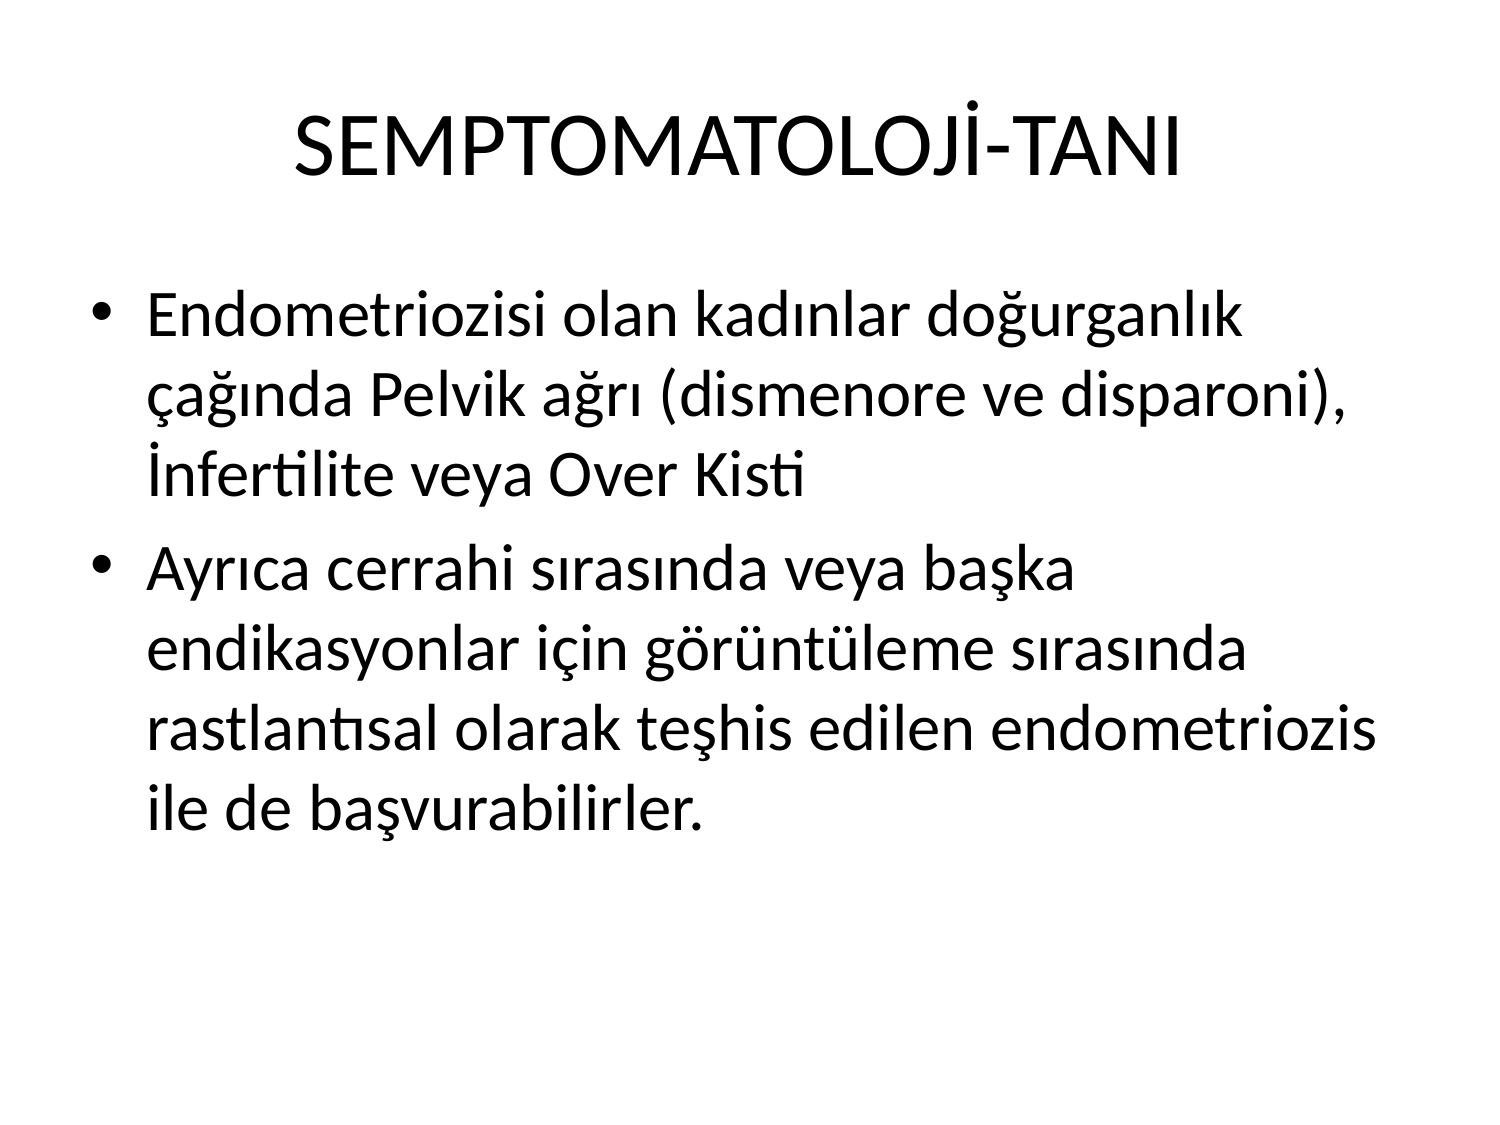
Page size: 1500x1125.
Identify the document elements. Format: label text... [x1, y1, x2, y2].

list Endometriozisi olan kadınlar doğurganlık çağında Pelvik ağrı (dismenore ve disparoni), İnfertilite veya Over Kisti Ayrıca cerrahi sırasında veya başka endikasyonlar için görüntüleme sırasında rastlantısal olarak teşhis edilen endometriozis ile de başvurabilirler. [75, 262, 1425, 1005]
title SEMPTOMATOLOJİ-TANI [75, 45, 1425, 233]
